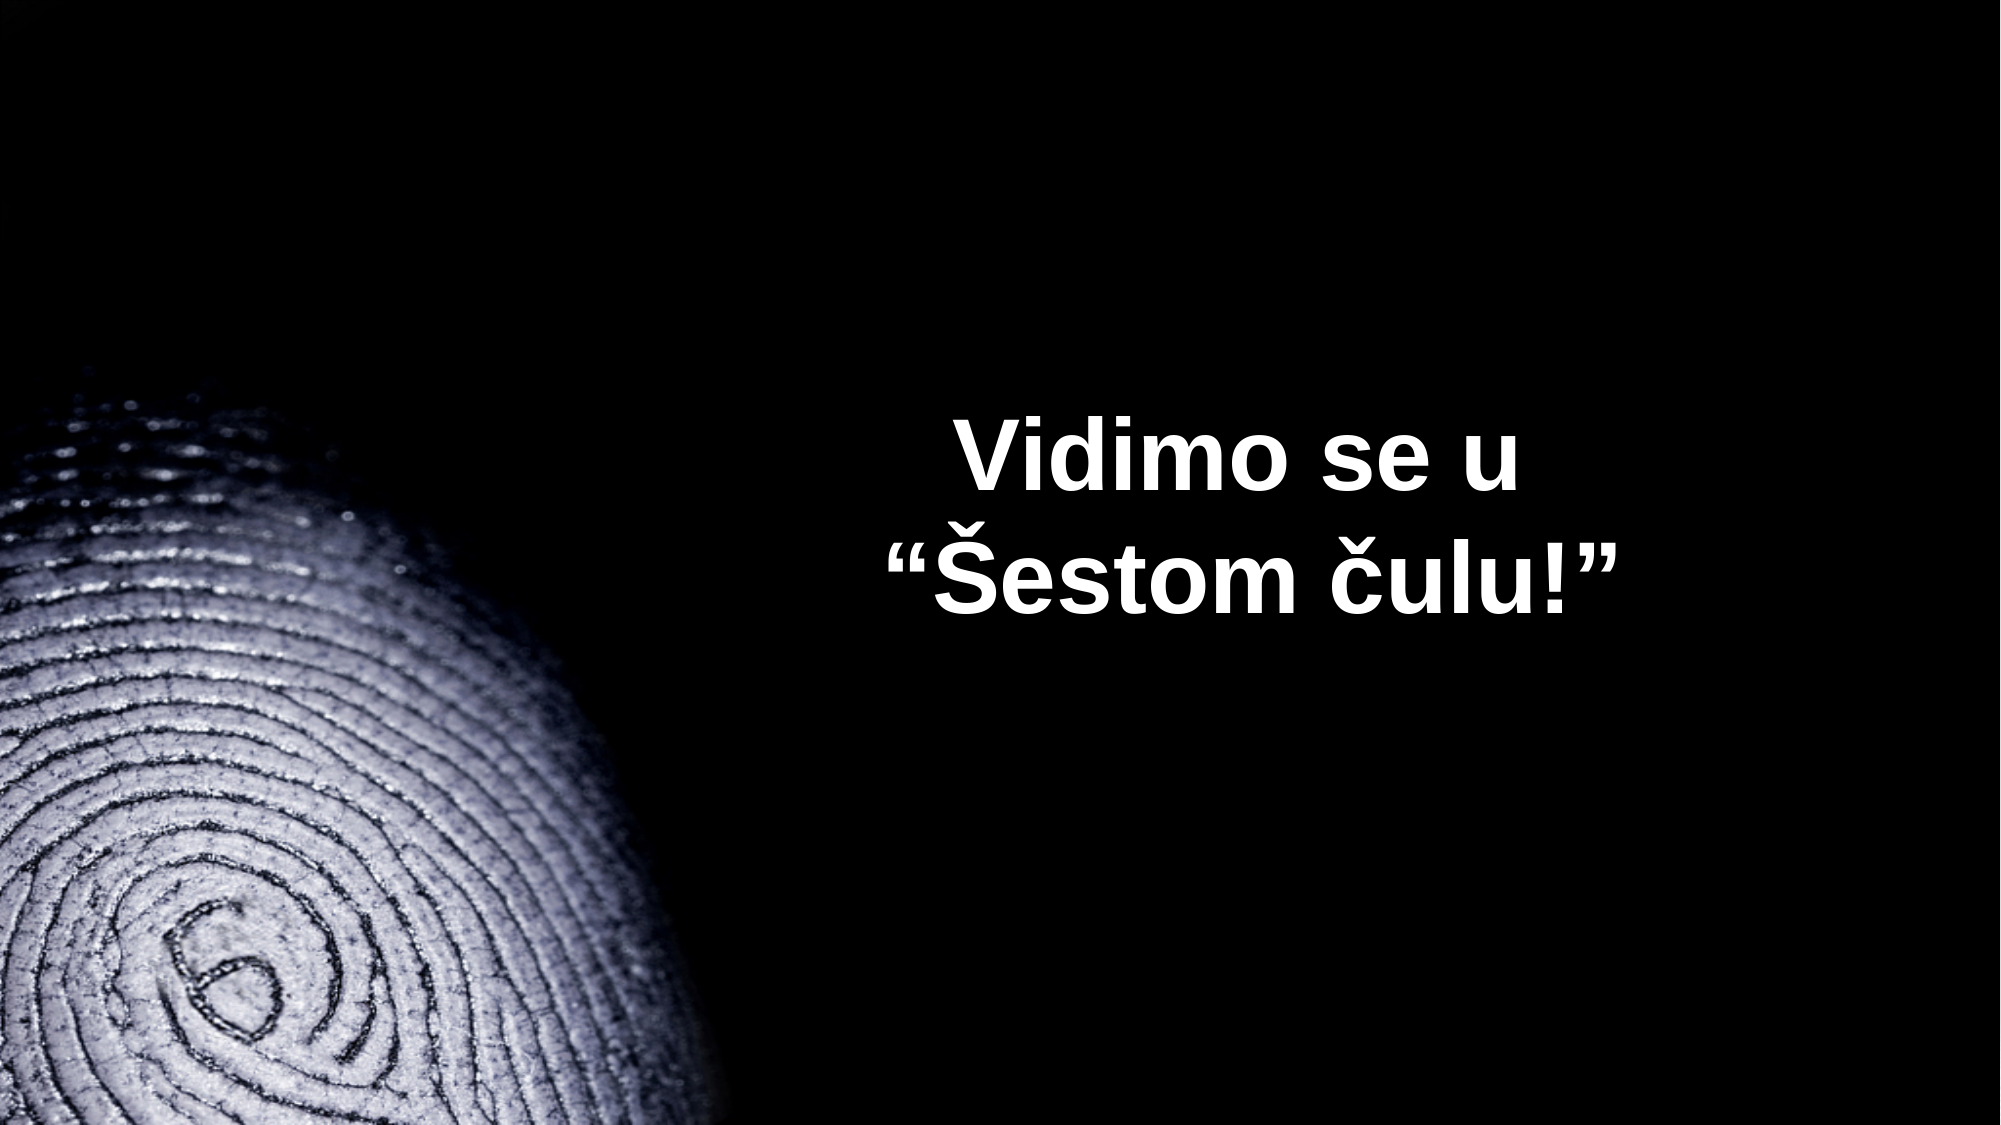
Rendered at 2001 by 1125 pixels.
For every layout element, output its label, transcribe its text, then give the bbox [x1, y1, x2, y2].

picture [0, 0, 2001, 1125]
text_box Vidimo se u “Šestom čulu!” [800, 412, 1705, 610]
